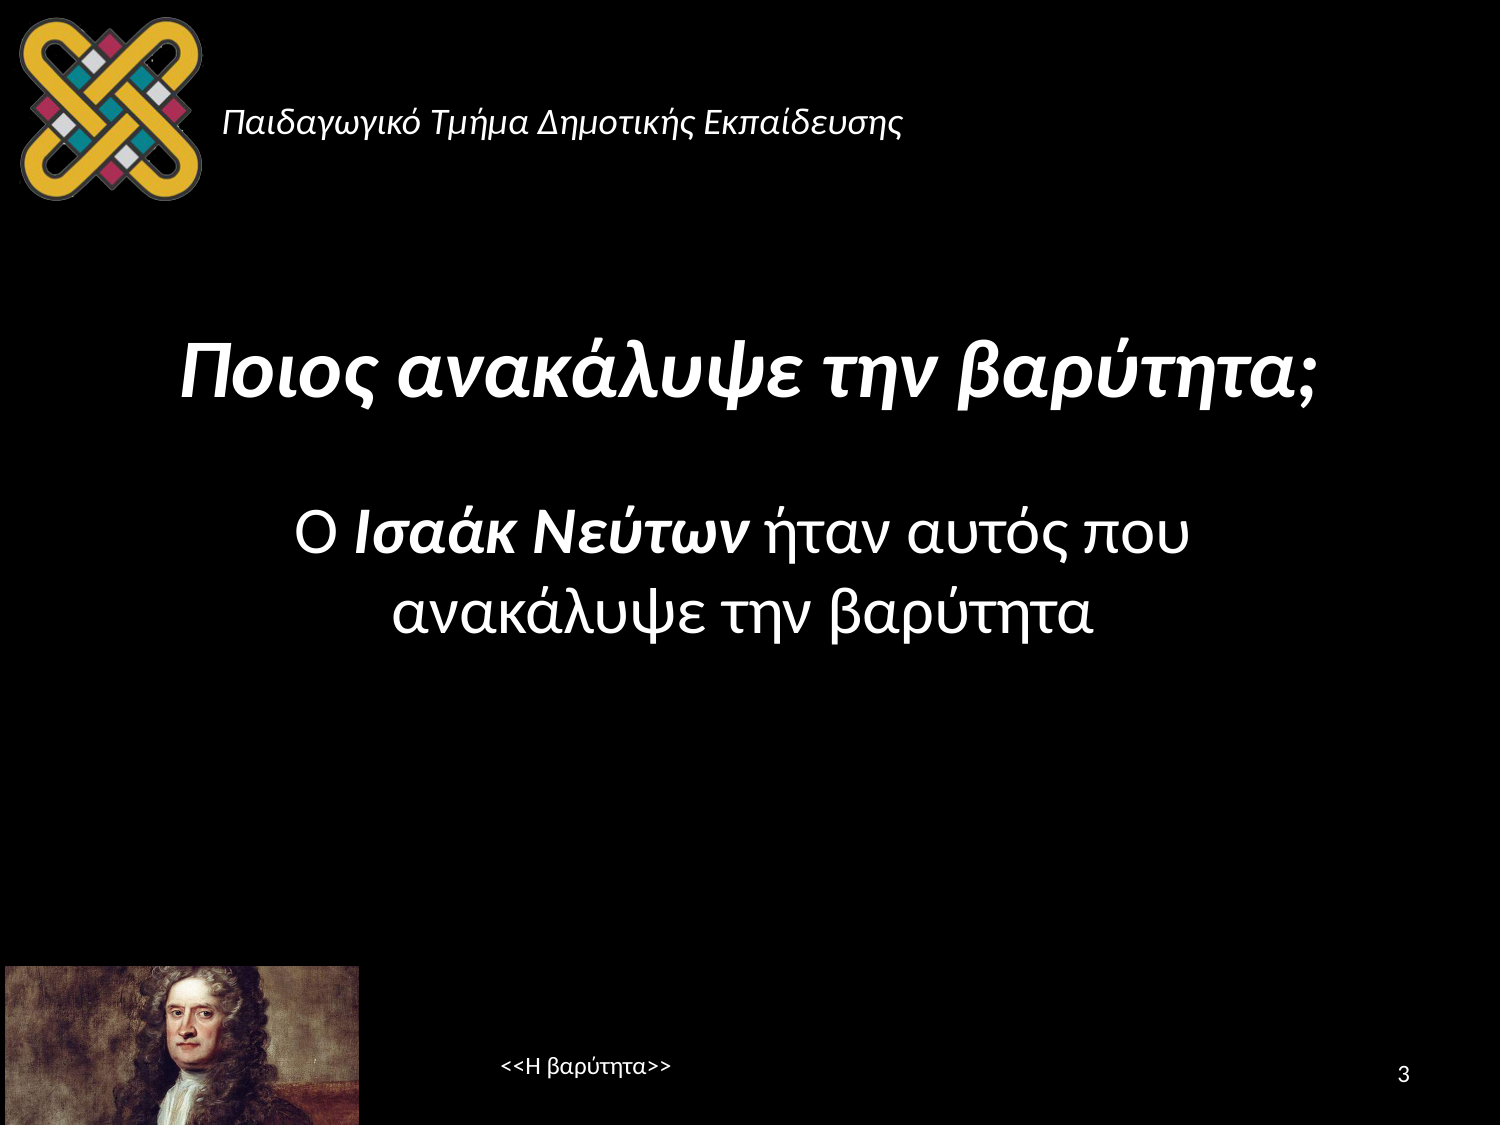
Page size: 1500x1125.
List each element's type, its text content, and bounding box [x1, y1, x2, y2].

slide_number 3 [1074, 1042, 1425, 1103]
footer <<Η βαρύτητα>> [339, 1023, 833, 1107]
title Ποιος ανακάλυψε την βαρύτητα; [112, 243, 1388, 485]
subtitle Ο Ισαάκ Νεύτων ήταν αυτός που ανακάλυψε την βαρύτητα [218, 479, 1269, 768]
picture [5, 966, 359, 1125]
picture [0, 0, 221, 220]
